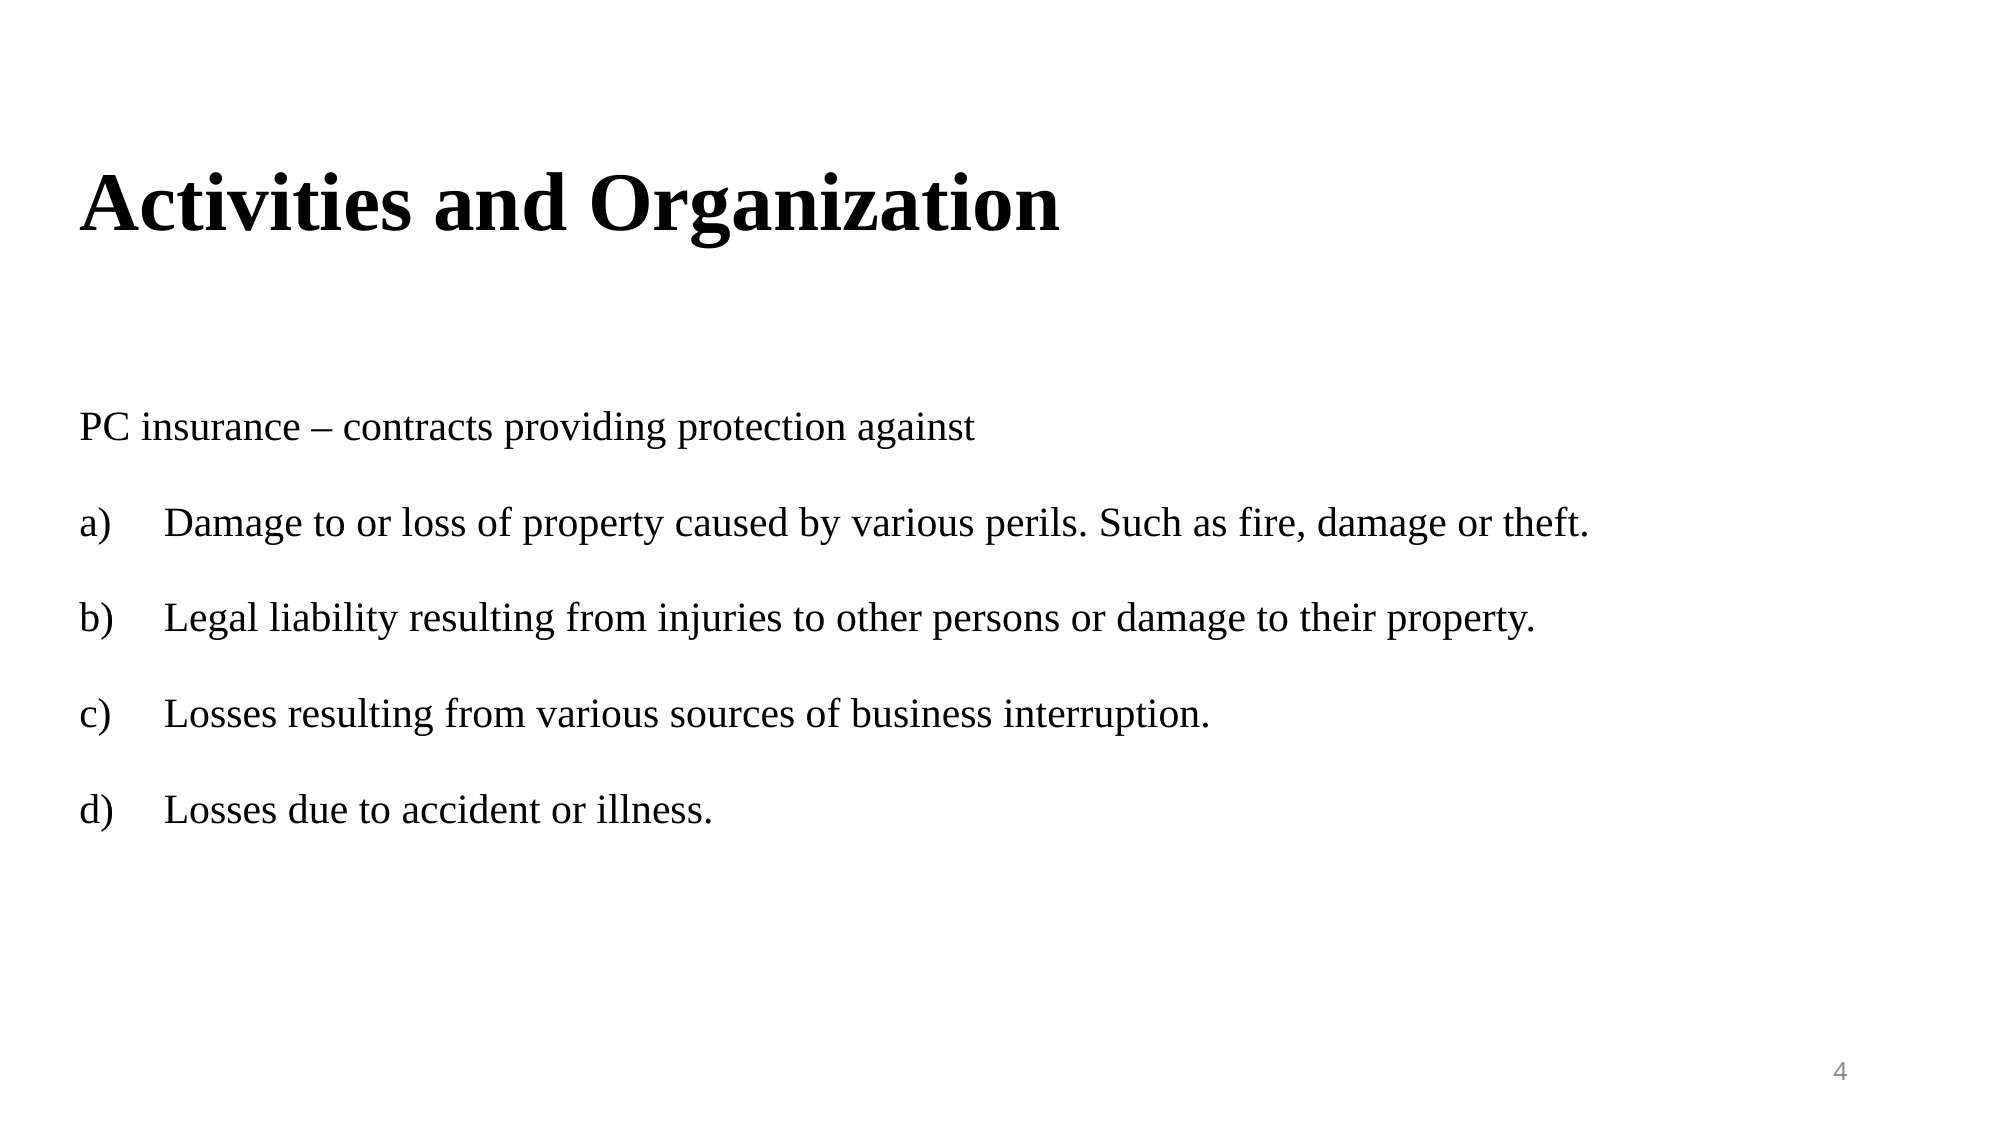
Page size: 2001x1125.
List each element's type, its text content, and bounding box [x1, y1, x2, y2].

list PC insurance – contracts providing protection against Damage to or loss of property caused by various perils. Such as fire, damage or theft. Legal liability resulting from injuries to other persons or damage to their property. Losses resulting from various sources of business interruption. Losses due to accident or illness. [64, 365, 1863, 1018]
slide_number 4 [1412, 1042, 1863, 1103]
title Activities and Organization [64, 120, 2000, 288]
